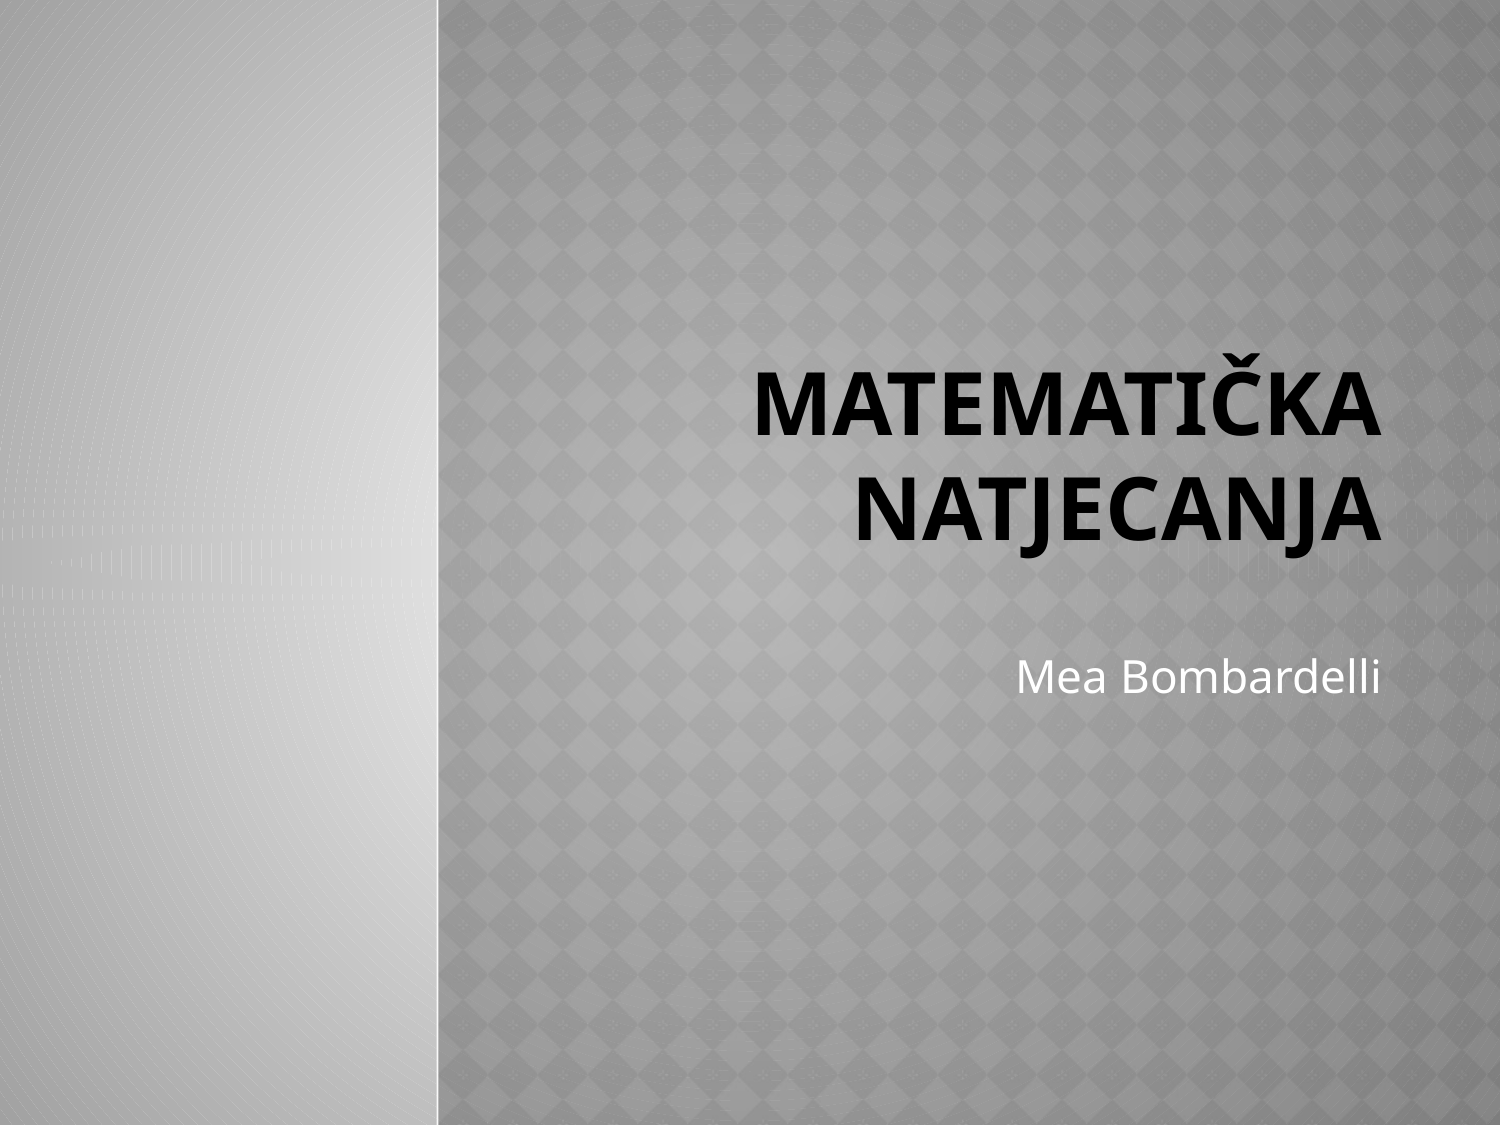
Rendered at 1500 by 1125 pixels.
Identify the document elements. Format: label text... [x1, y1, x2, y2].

title Matematička natjecanja [552, 87, 1390, 558]
subtitle Mea Bombardelli [550, 580, 1390, 762]
